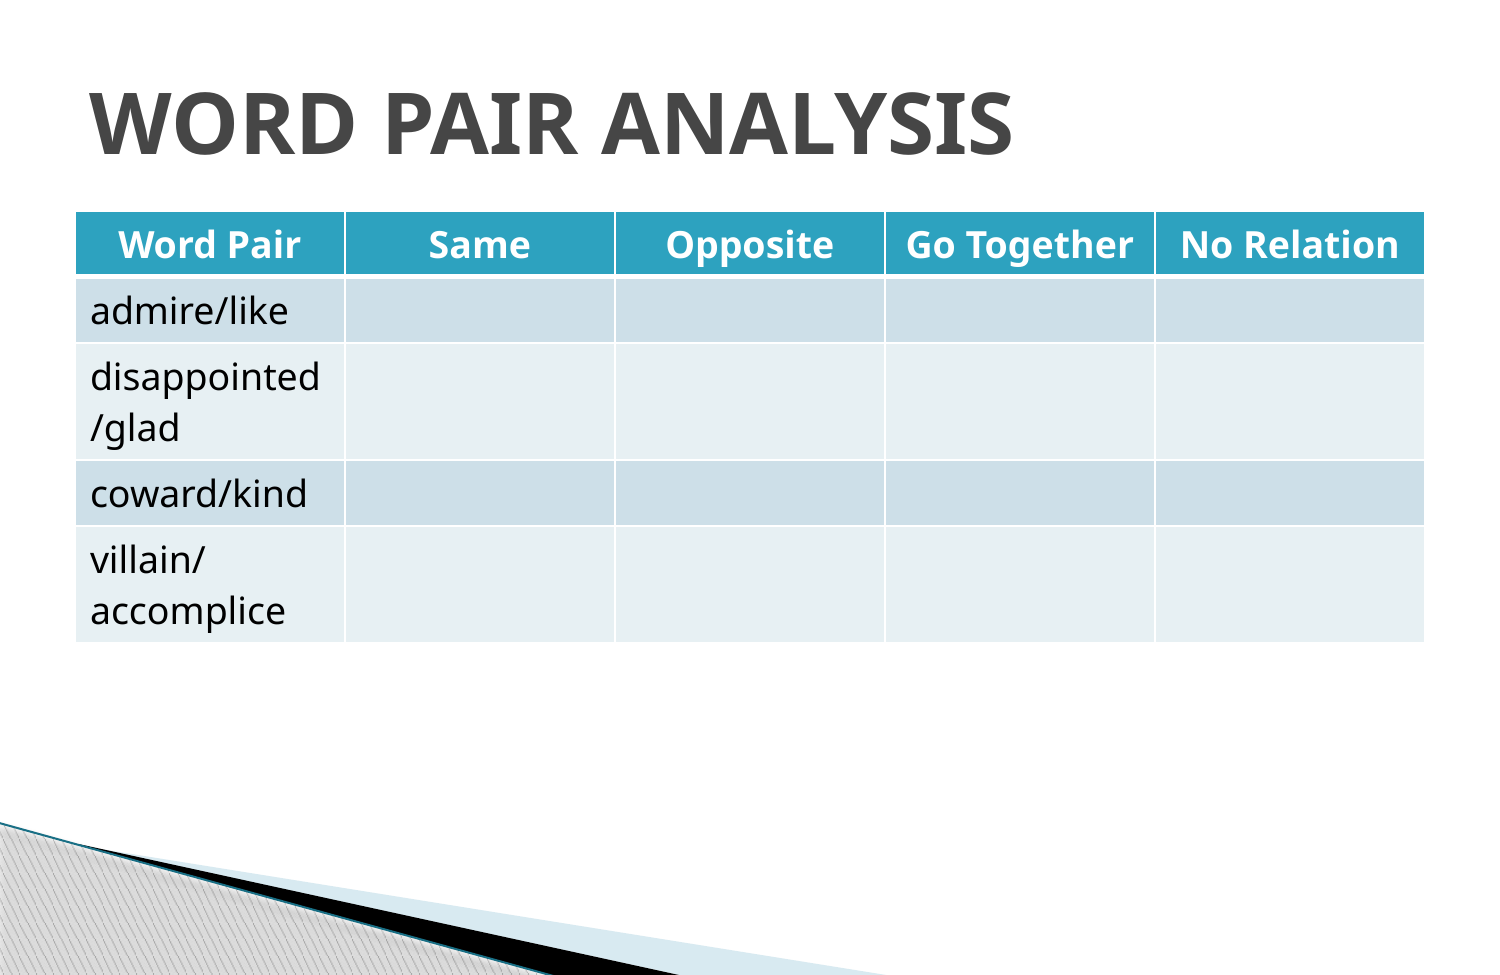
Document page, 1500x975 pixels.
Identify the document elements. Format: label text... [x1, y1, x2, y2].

table_cell [346, 344, 614, 459]
table_cell villain/ accomplice [76, 527, 344, 642]
table_cell [346, 461, 614, 525]
title WORD PAIR ANALYSIS [75, 39, 1425, 202]
table_header Go Together [886, 212, 1154, 274]
table_cell [1156, 344, 1424, 459]
table_cell [1156, 527, 1424, 642]
table_cell [616, 527, 884, 642]
table_cell [616, 344, 884, 459]
table_cell [886, 344, 1154, 459]
table_cell [616, 279, 884, 342]
table_cell [886, 461, 1154, 525]
table_cell coward/kind [76, 461, 344, 525]
table_cell [886, 279, 1154, 342]
table_header No Relation [1156, 212, 1424, 274]
table_cell [1156, 461, 1424, 525]
table_cell disappointed /glad [76, 344, 344, 459]
table_cell [1156, 279, 1424, 342]
table_header Word Pair [76, 212, 344, 274]
table_header Same [346, 212, 614, 274]
table_cell [346, 279, 614, 342]
table_cell [616, 461, 884, 525]
table_cell admire/like [76, 279, 344, 342]
table_cell [886, 527, 1154, 642]
table_cell [346, 527, 614, 642]
table_header Opposite [616, 212, 884, 274]
